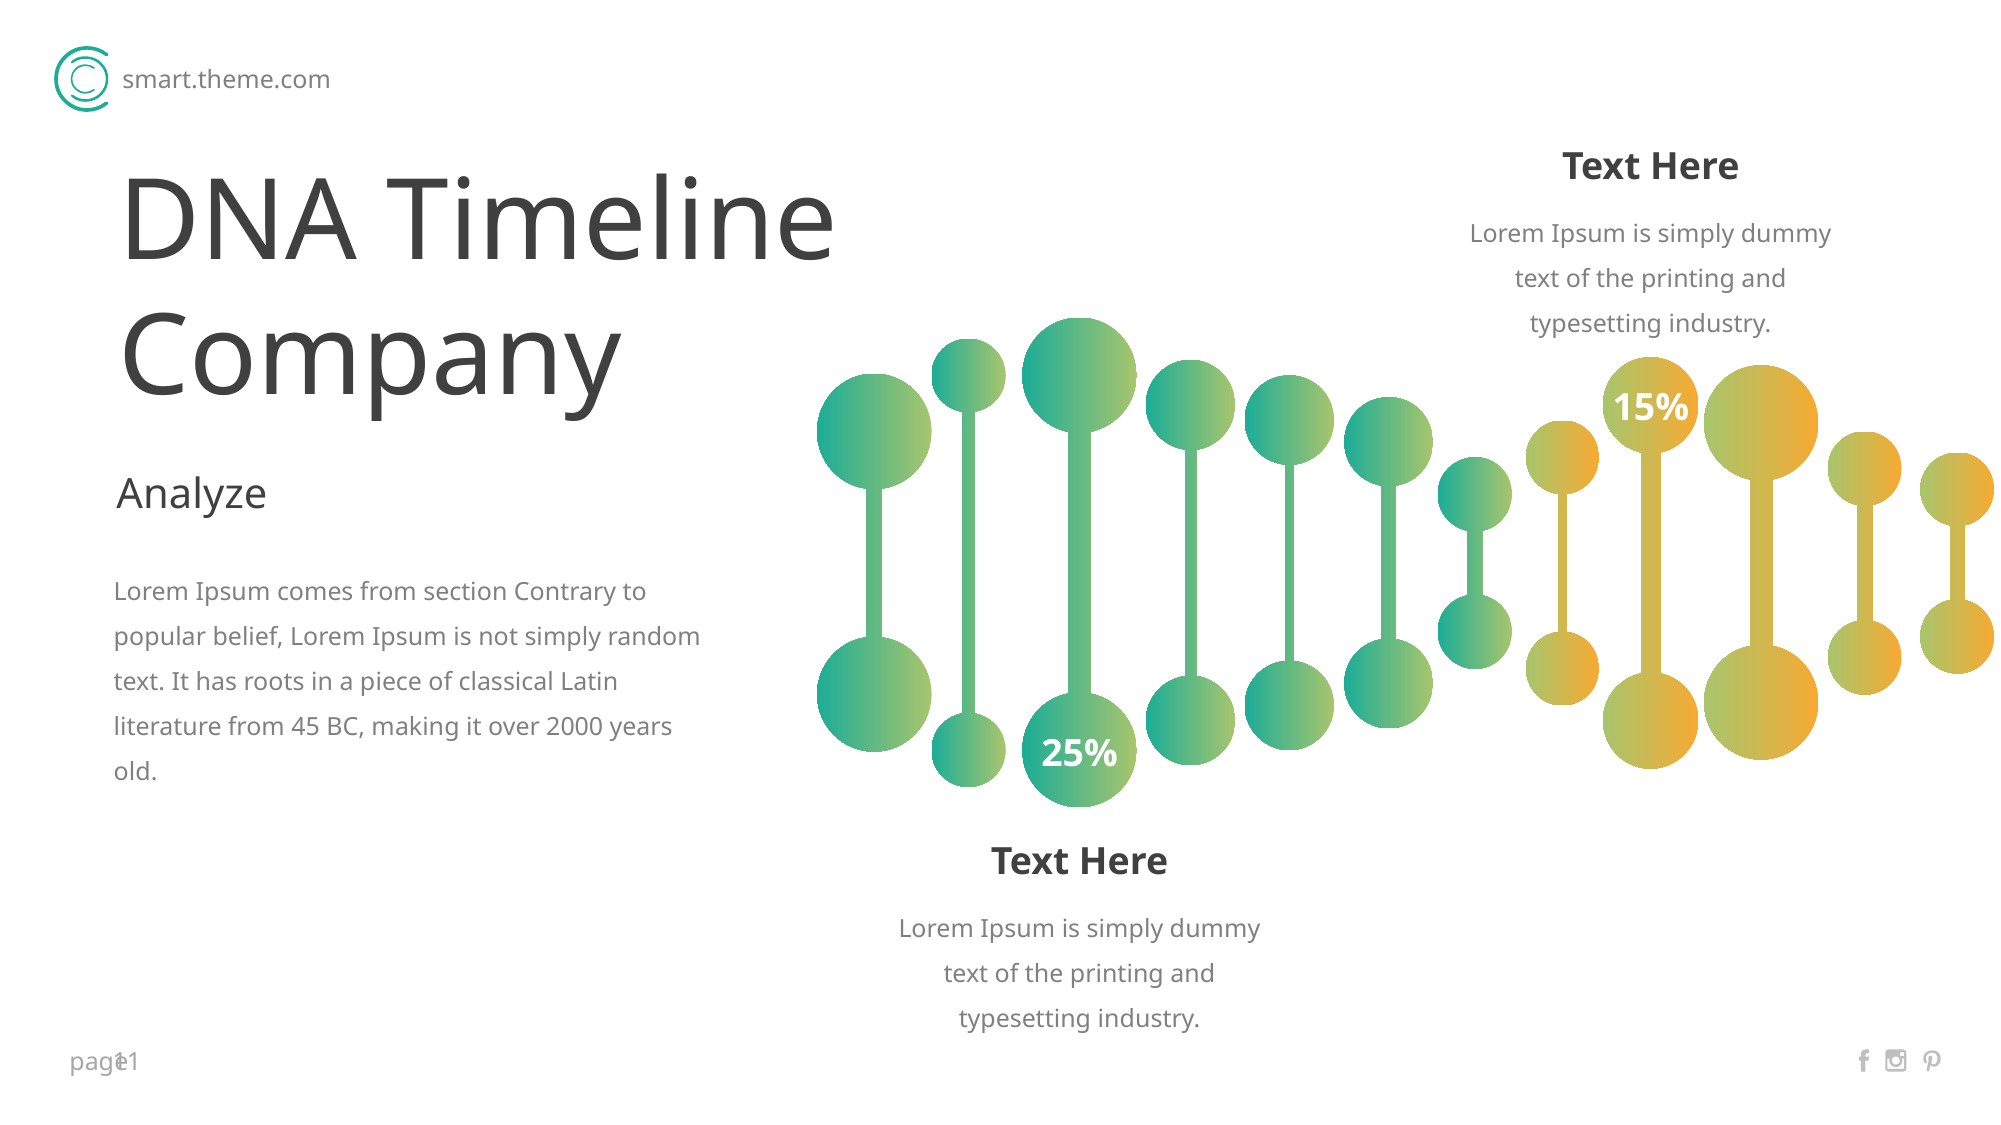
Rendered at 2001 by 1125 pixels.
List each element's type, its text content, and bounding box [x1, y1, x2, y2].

text_box DNA Timeline Company [103, 139, 854, 424]
text_box Lorem Ipsum comes from section Contrary to popular belief, Lorem Ipsum is not simply random text. It has roots in a piece of classical Latin literature from 45 BC, making it over 2000 years old. [98, 553, 722, 793]
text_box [1526, 357, 1995, 769]
text_box Lorem Ipsum is simply dummy text of the printing and typesetting industry. [886, 890, 1273, 1040]
text_box Text Here [975, 829, 1184, 890]
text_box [817, 317, 1512, 808]
text_box Lorem Ipsum is simply dummy text of the printing and typesetting industry. [1457, 195, 1844, 345]
text_box Analyze [101, 459, 283, 525]
text_box Text Here [1547, 134, 1755, 195]
